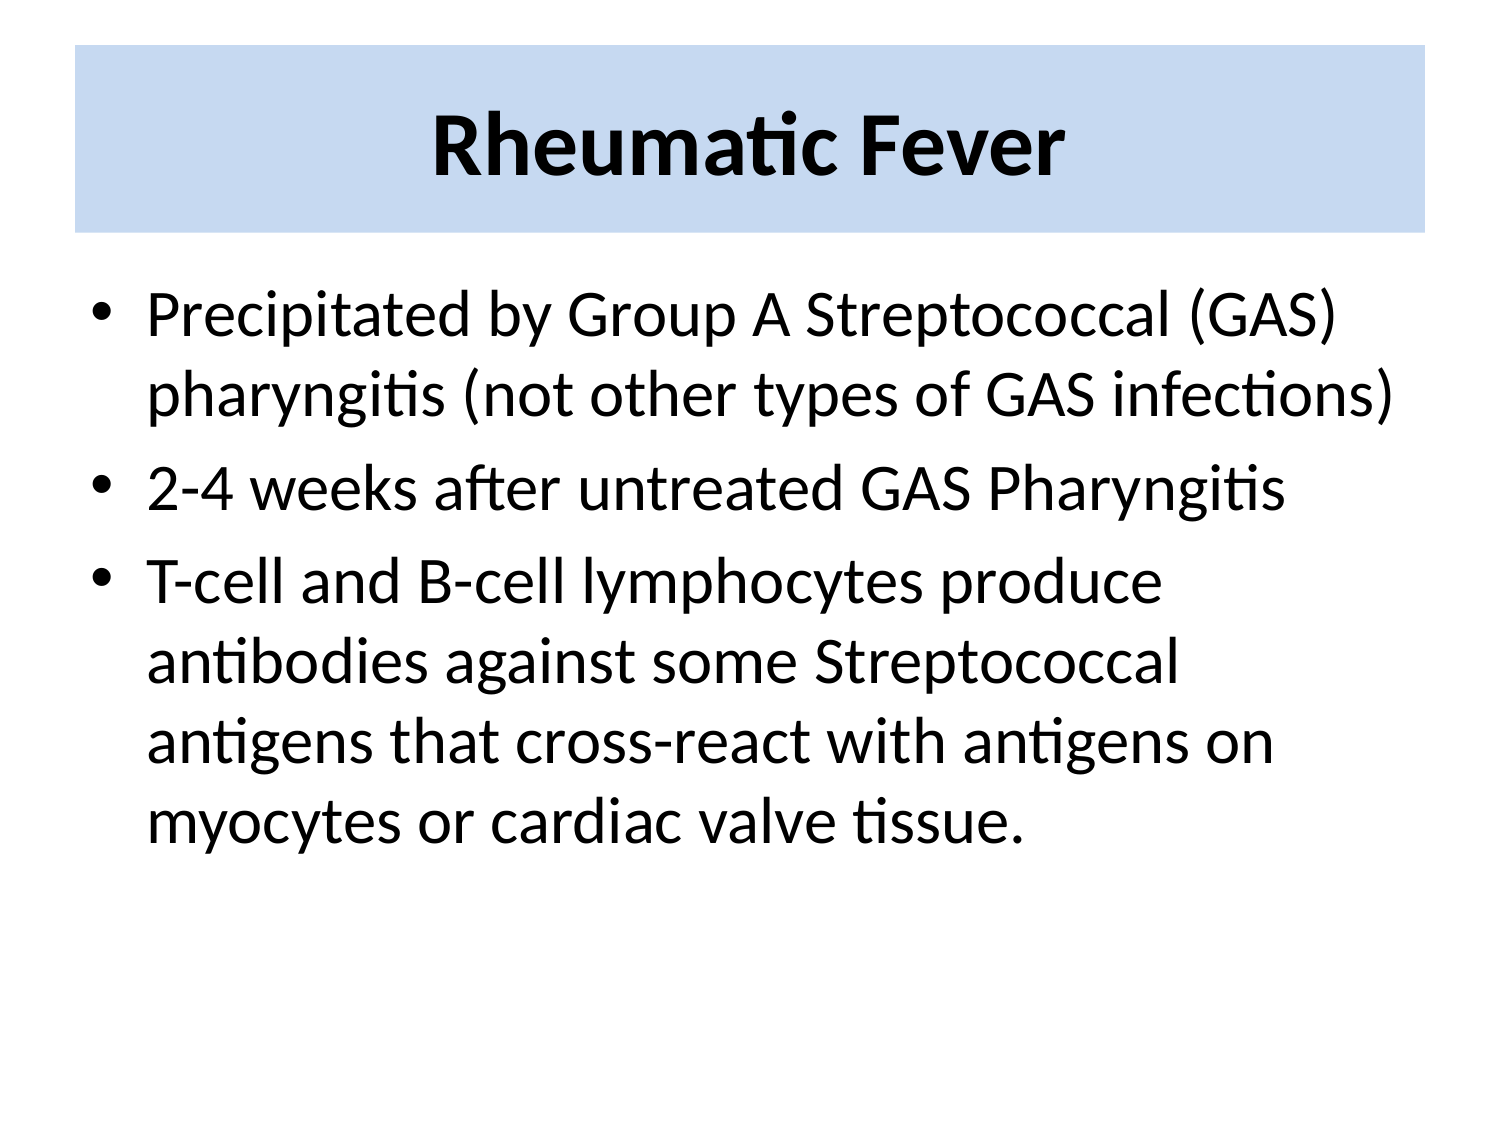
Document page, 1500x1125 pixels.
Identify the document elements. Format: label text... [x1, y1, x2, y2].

title Rheumatic Fever [75, 45, 1425, 233]
list Precipitated by Group A Streptococcal (GAS) pharyngitis (not other types of GAS infections) 2-4 weeks after untreated GAS Pharyngitis T-cell and B-cell lymphocytes produce antibodies against some Streptococcal antigens that cross-react with antigens on myocytes or cardiac valve tissue. [75, 262, 1425, 1005]
